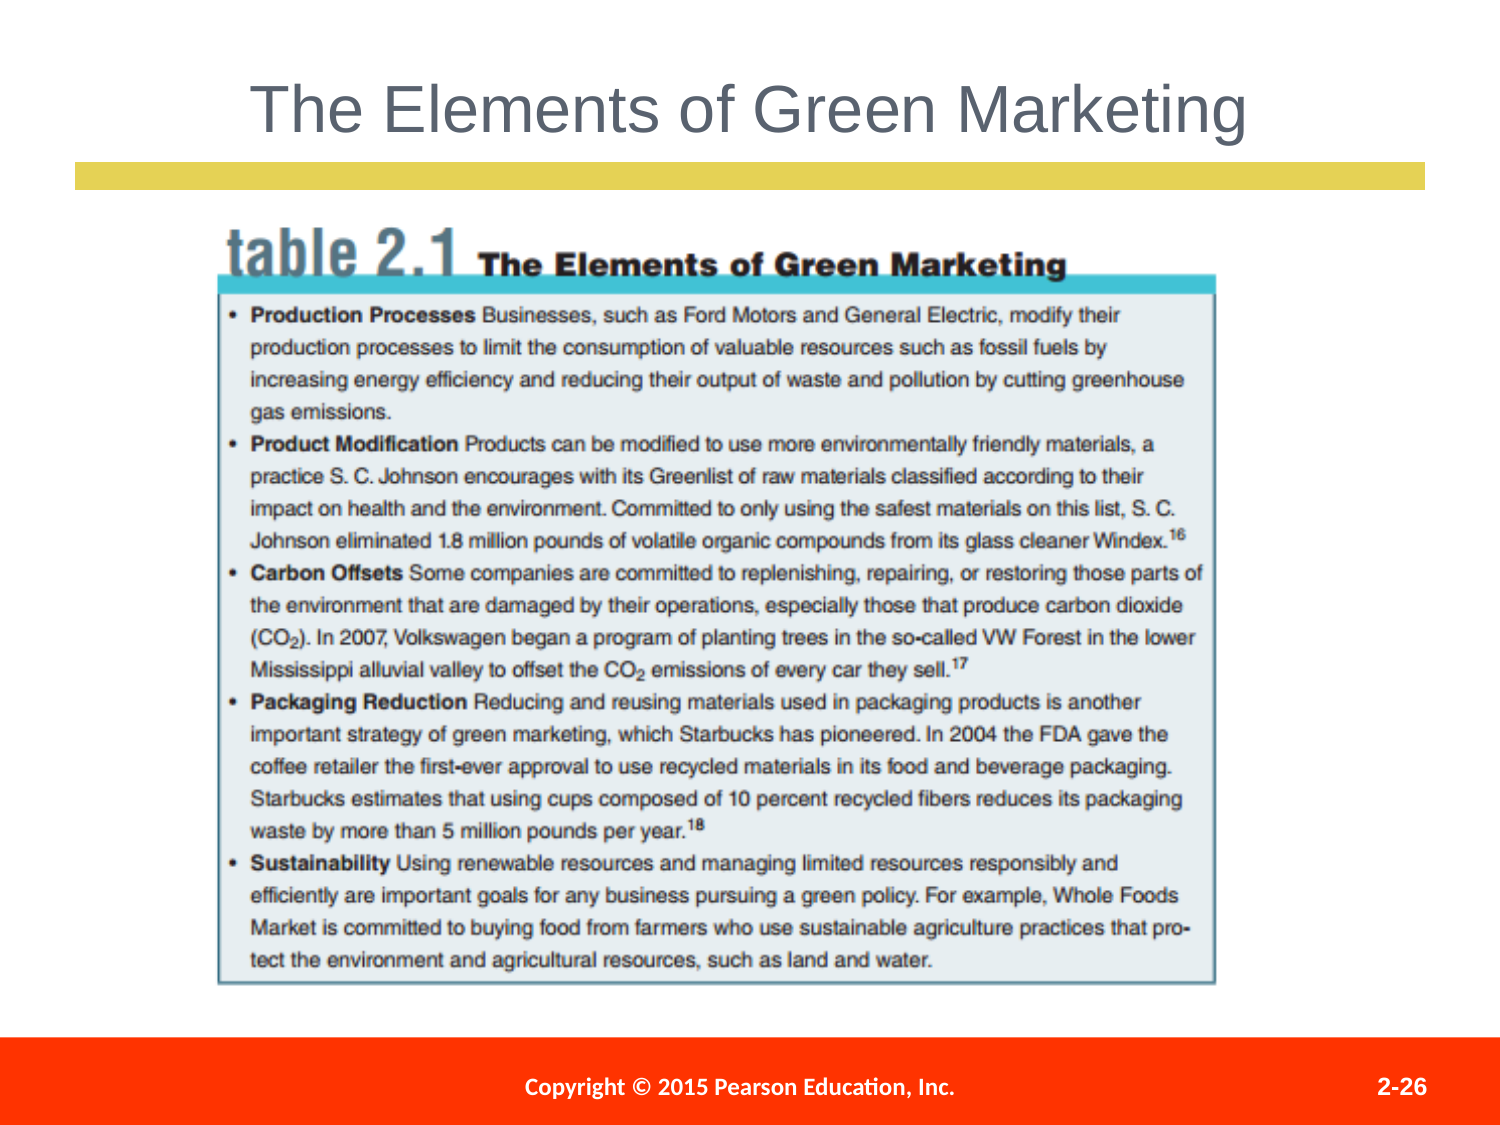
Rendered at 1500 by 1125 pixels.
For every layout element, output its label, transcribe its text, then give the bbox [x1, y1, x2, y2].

picture [212, 212, 1276, 1022]
title The Elements of Green Marketing [74, 12, 1426, 201]
